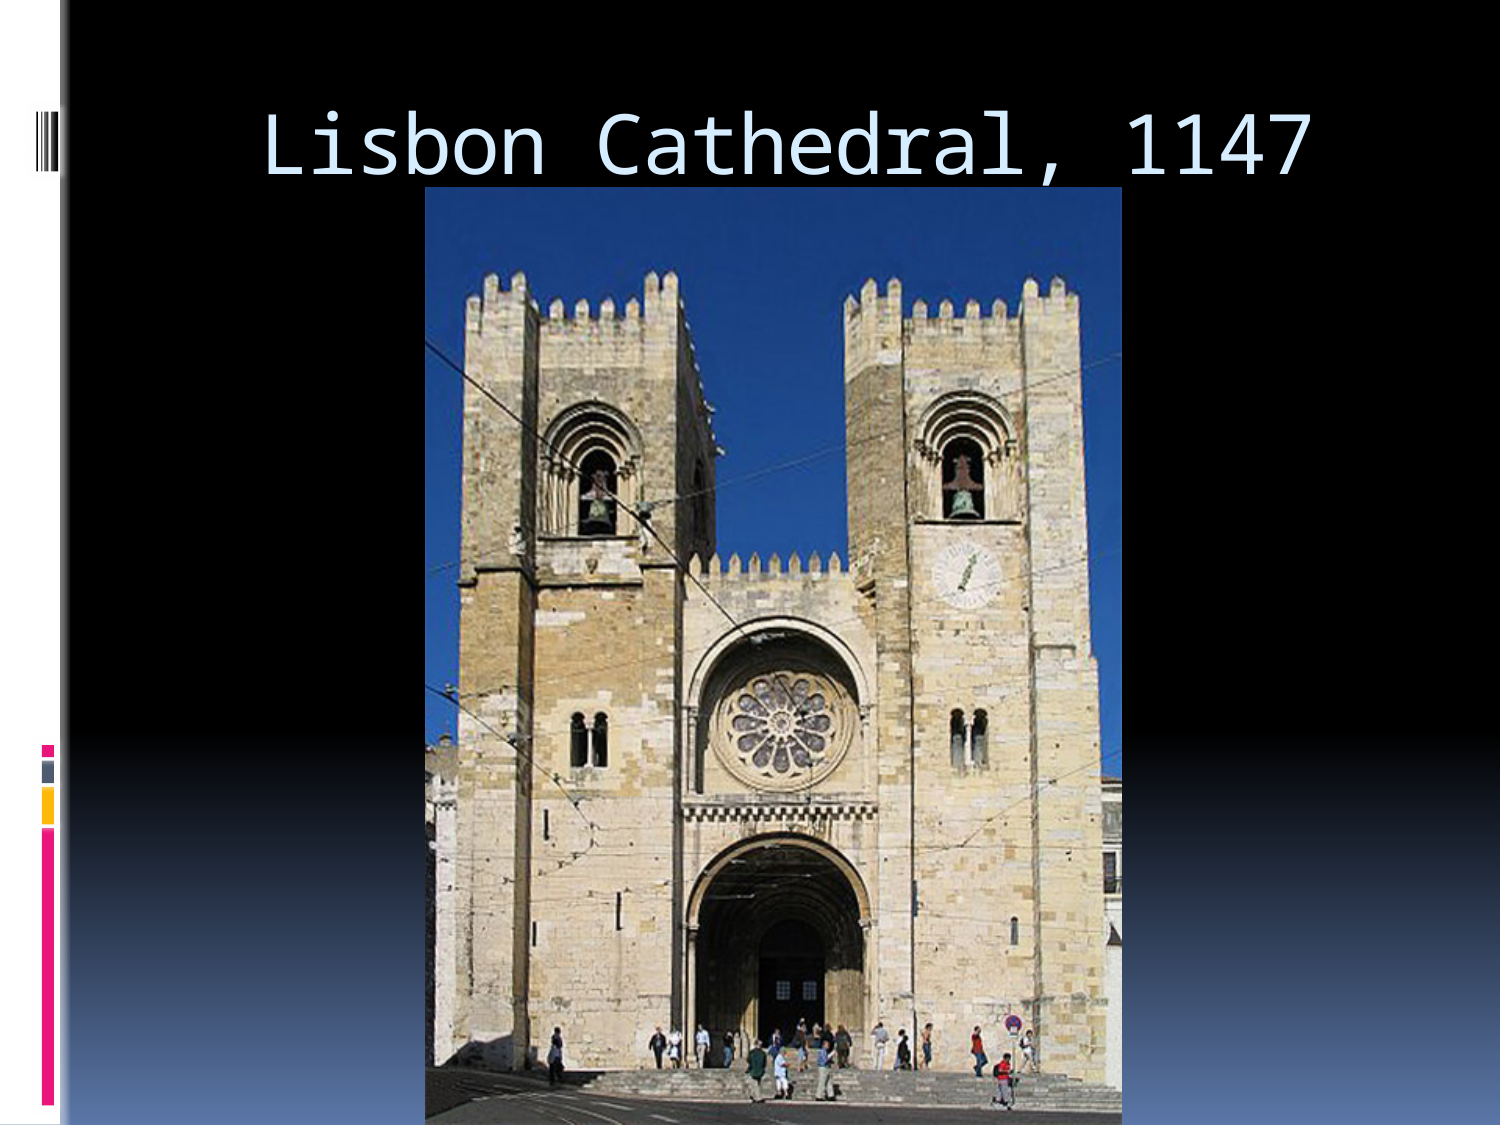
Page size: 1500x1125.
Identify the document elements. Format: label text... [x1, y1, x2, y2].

picture [424, 187, 1123, 1125]
title Lisbon Cathedral, 1147 [150, 83, 1425, 234]
